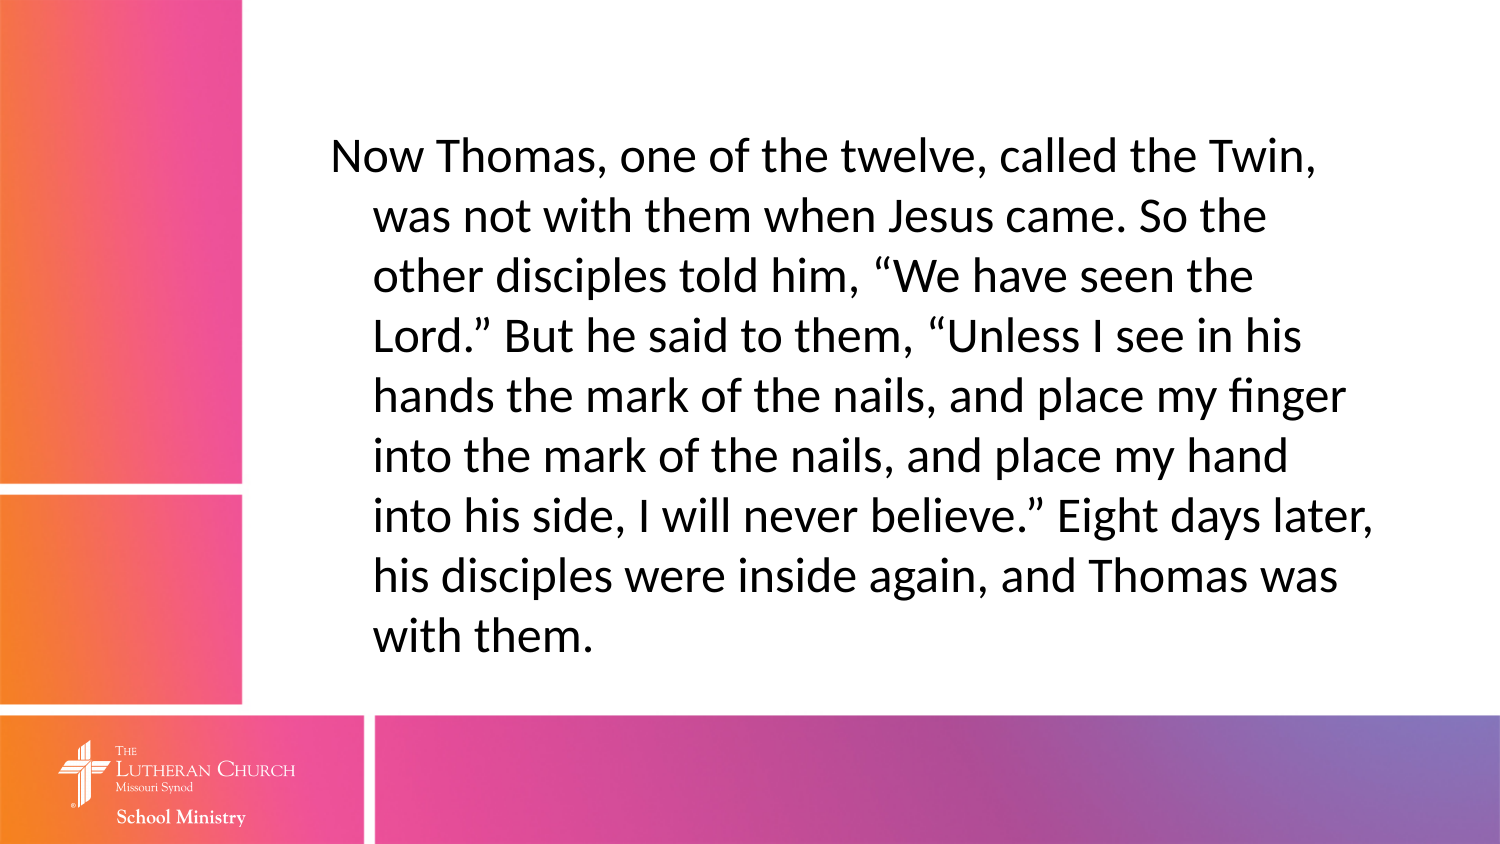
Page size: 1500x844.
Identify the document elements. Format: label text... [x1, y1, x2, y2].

list Now Thomas, one of the twelve, called the Twin, was not with them when Jesus came. So the other disciples told him, “We have seen the Lord.” But he said to them, “Unless I see in his hands the mark of the nails, and place my finger into the mark of the nails, and place my hand into his side, I will never believe.” Eight days later, his disciples were inside again, and Thomas was with them. [315, 44, 1392, 688]
picture [0, 0, 1500, 844]
